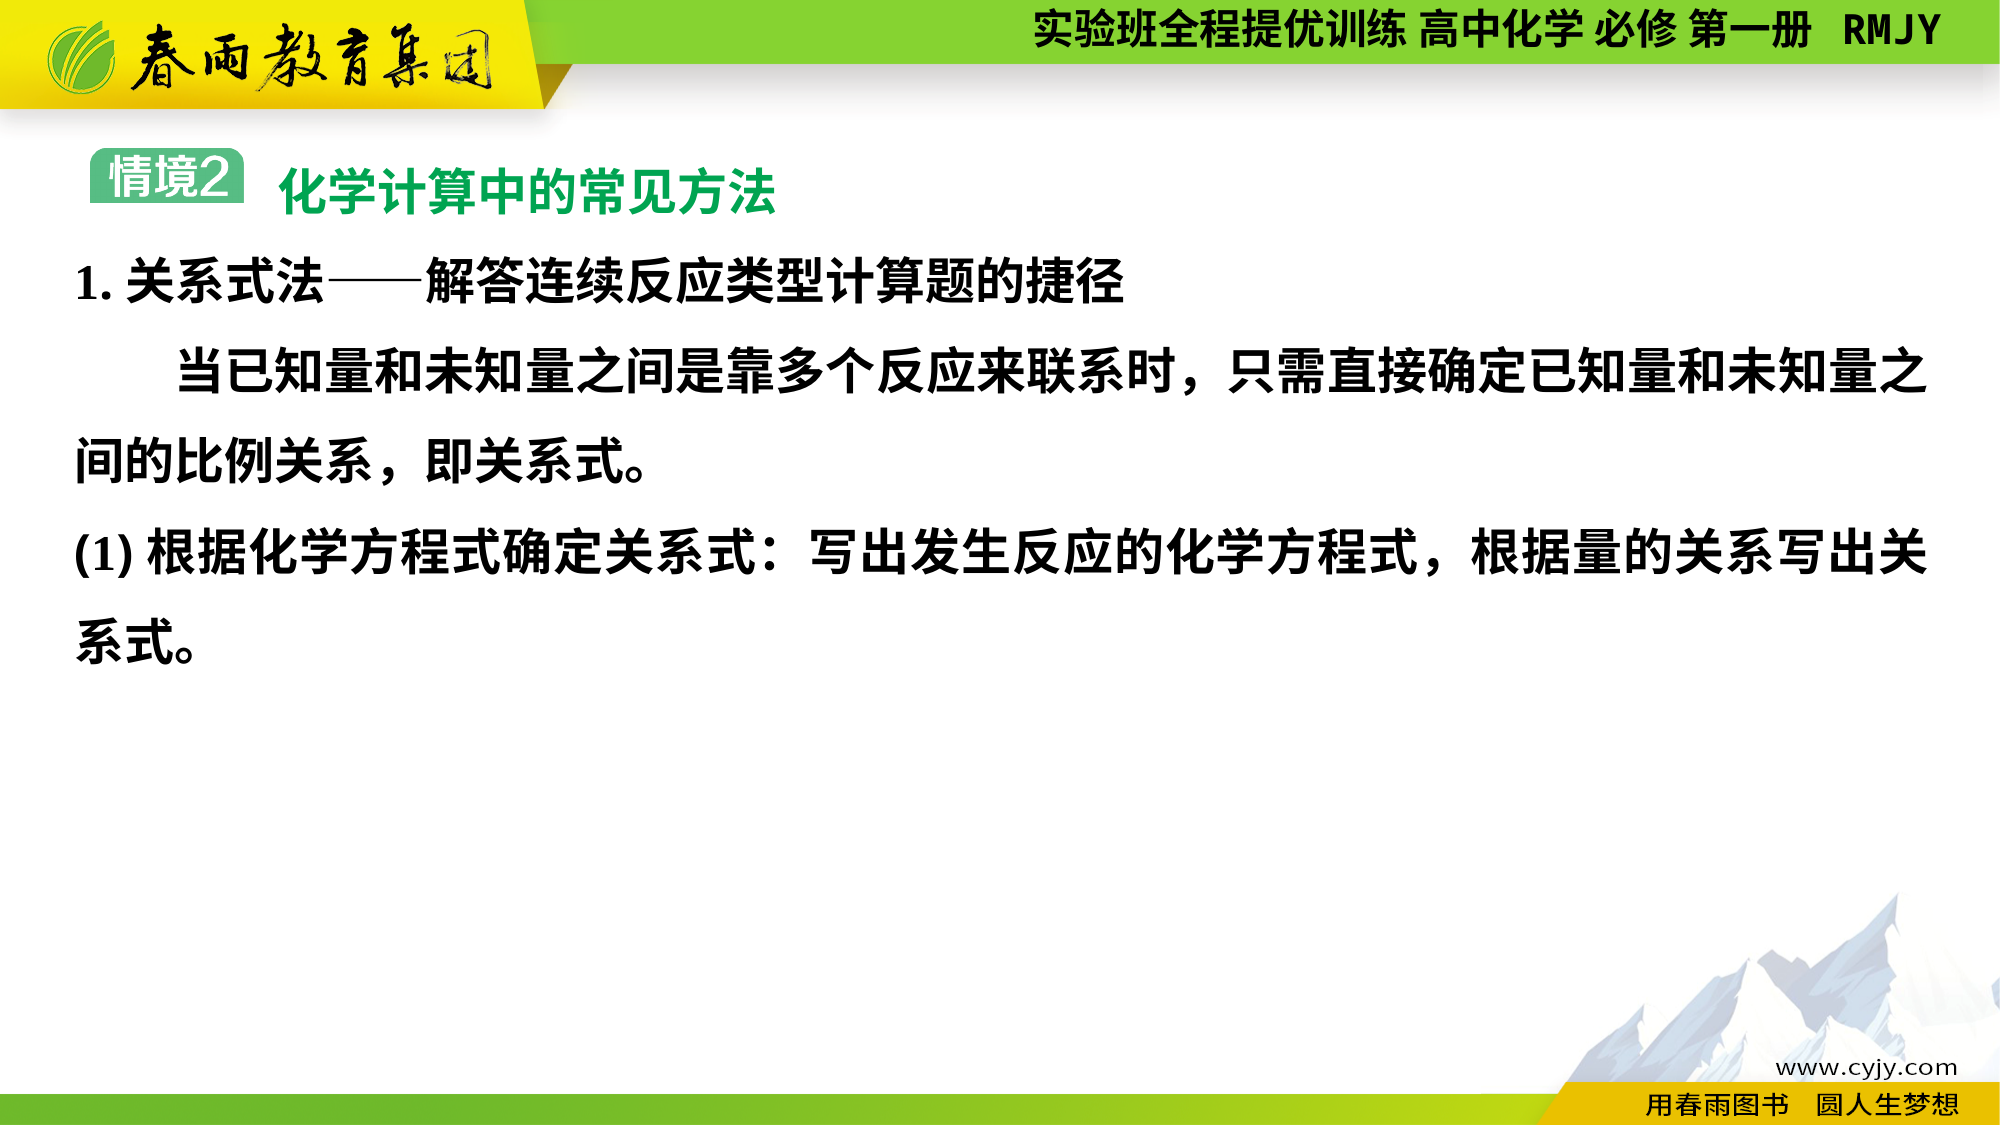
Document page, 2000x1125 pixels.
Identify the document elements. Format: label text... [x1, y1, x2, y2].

list 化学计算中的常见方法 1.关系式法——解答连续反应类型计算题的捷径 当已知量和未知量之间是靠多个反应来联系时，只需直接确定已知量和未知量之间的比例关系，即关系式。 (1)根据化学方程式确定关系式：写出发生反应的化学方程式，根据量的关系写出关系式。 [59, 122, 1944, 763]
picture [0, 0, 2000, 1125]
